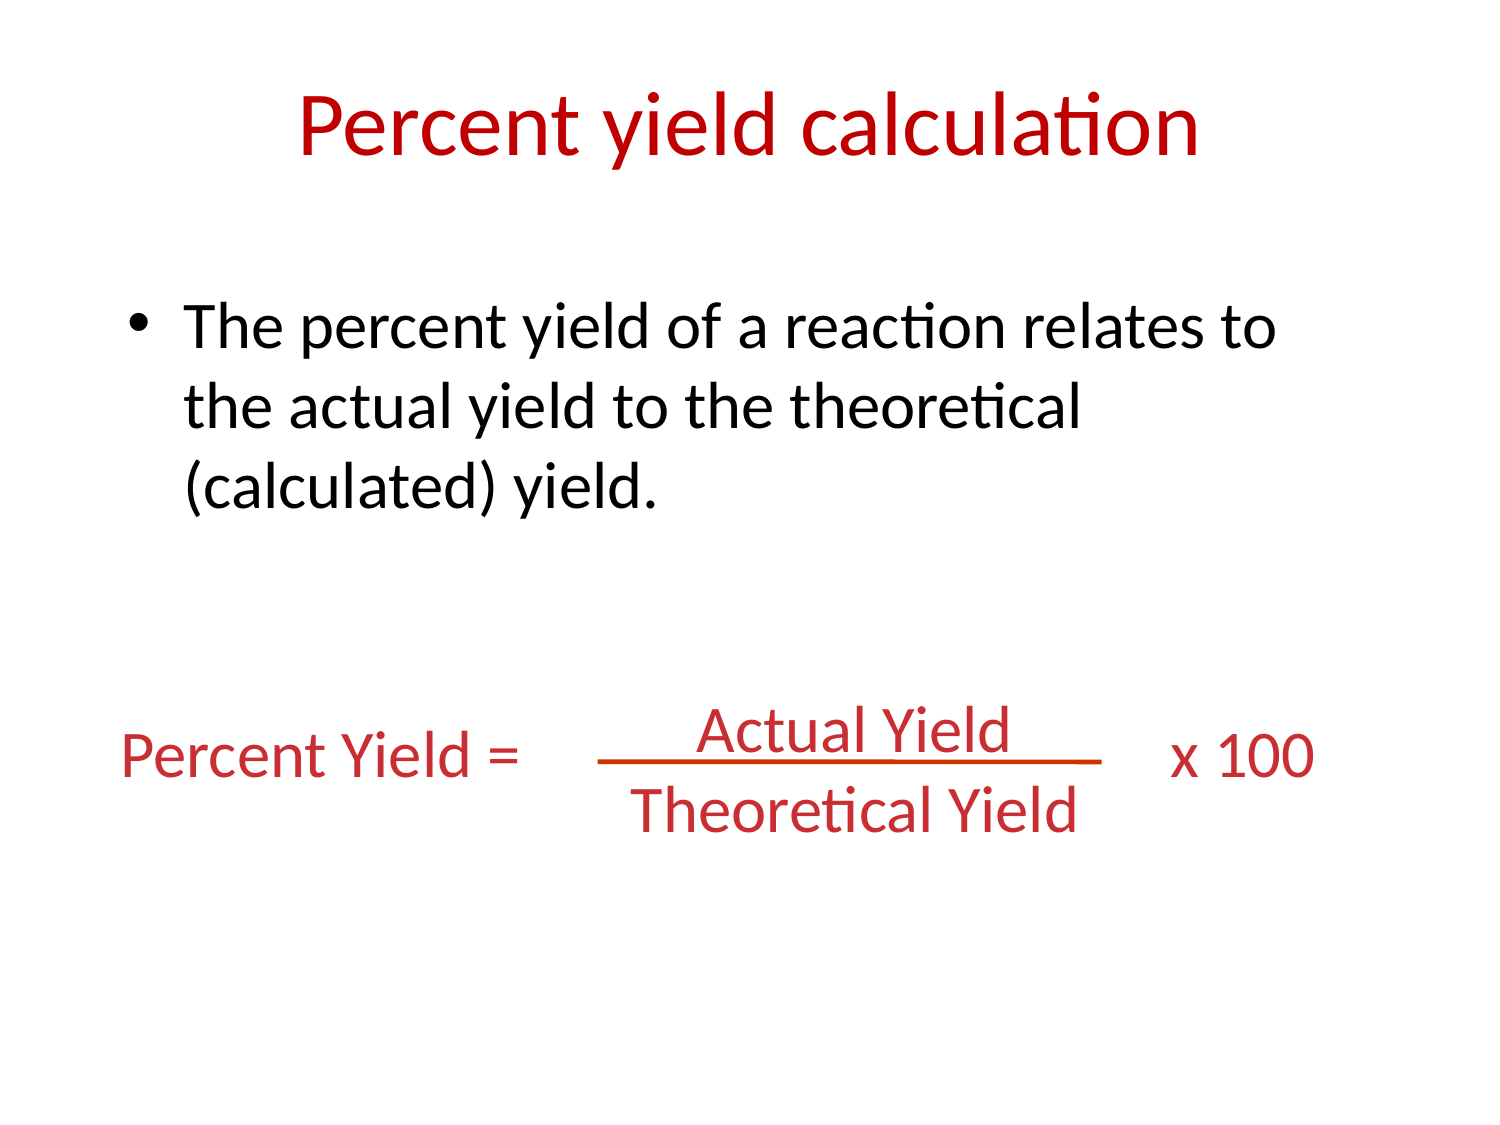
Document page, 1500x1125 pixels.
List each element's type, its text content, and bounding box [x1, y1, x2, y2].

text_box Percent yield calculation [0, 56, 1500, 244]
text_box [105, 678, 1360, 856]
text_box The percent yield of a reaction relates to the actual yield to the theoretical (calculated) yield. [112, 274, 1388, 950]
